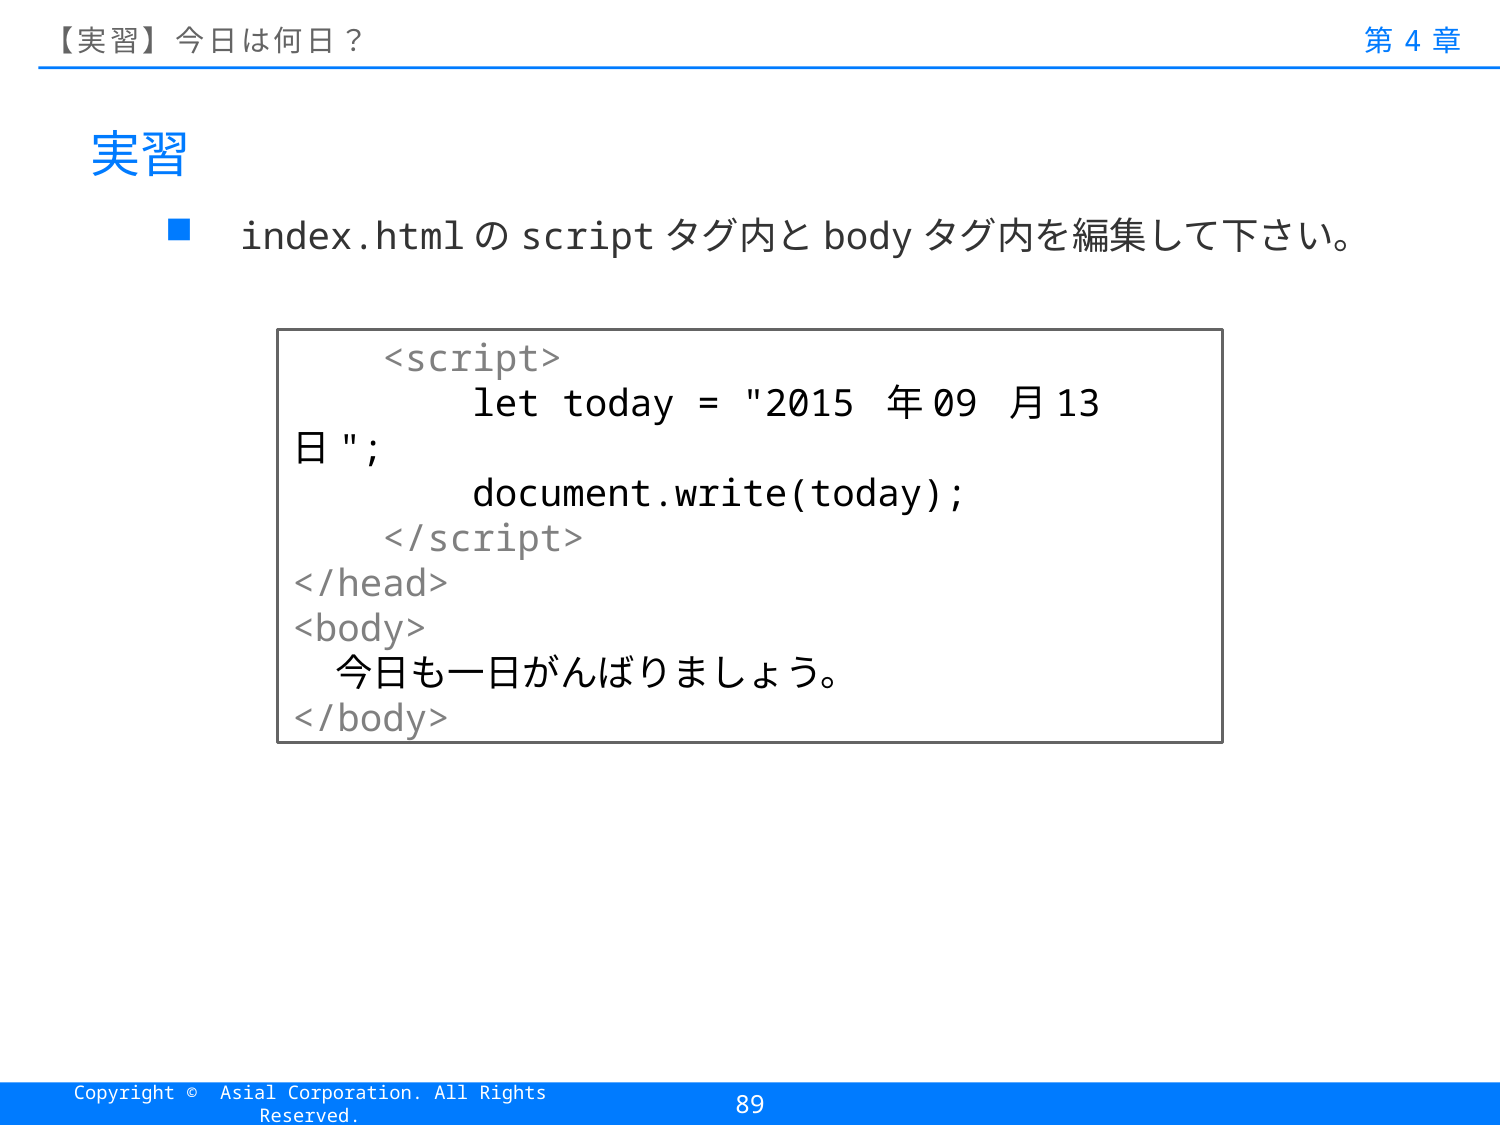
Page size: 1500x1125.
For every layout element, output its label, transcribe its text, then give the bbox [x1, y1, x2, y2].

list 第4章 [702, 7, 1477, 72]
list 実習 index.htmlのscriptタグ内とbodyタグ内を編集して下さい。 [75, 84, 1425, 988]
title 【実習】今日は何日？ [29, 7, 702, 72]
slide_number 89 [581, 1075, 919, 1125]
text_box <script> let today = "2015 年09 月13 日"; document.write(today); </script> </head> <body> 今日も一日がんばりましょう。 </body> [275, 327, 1224, 745]
